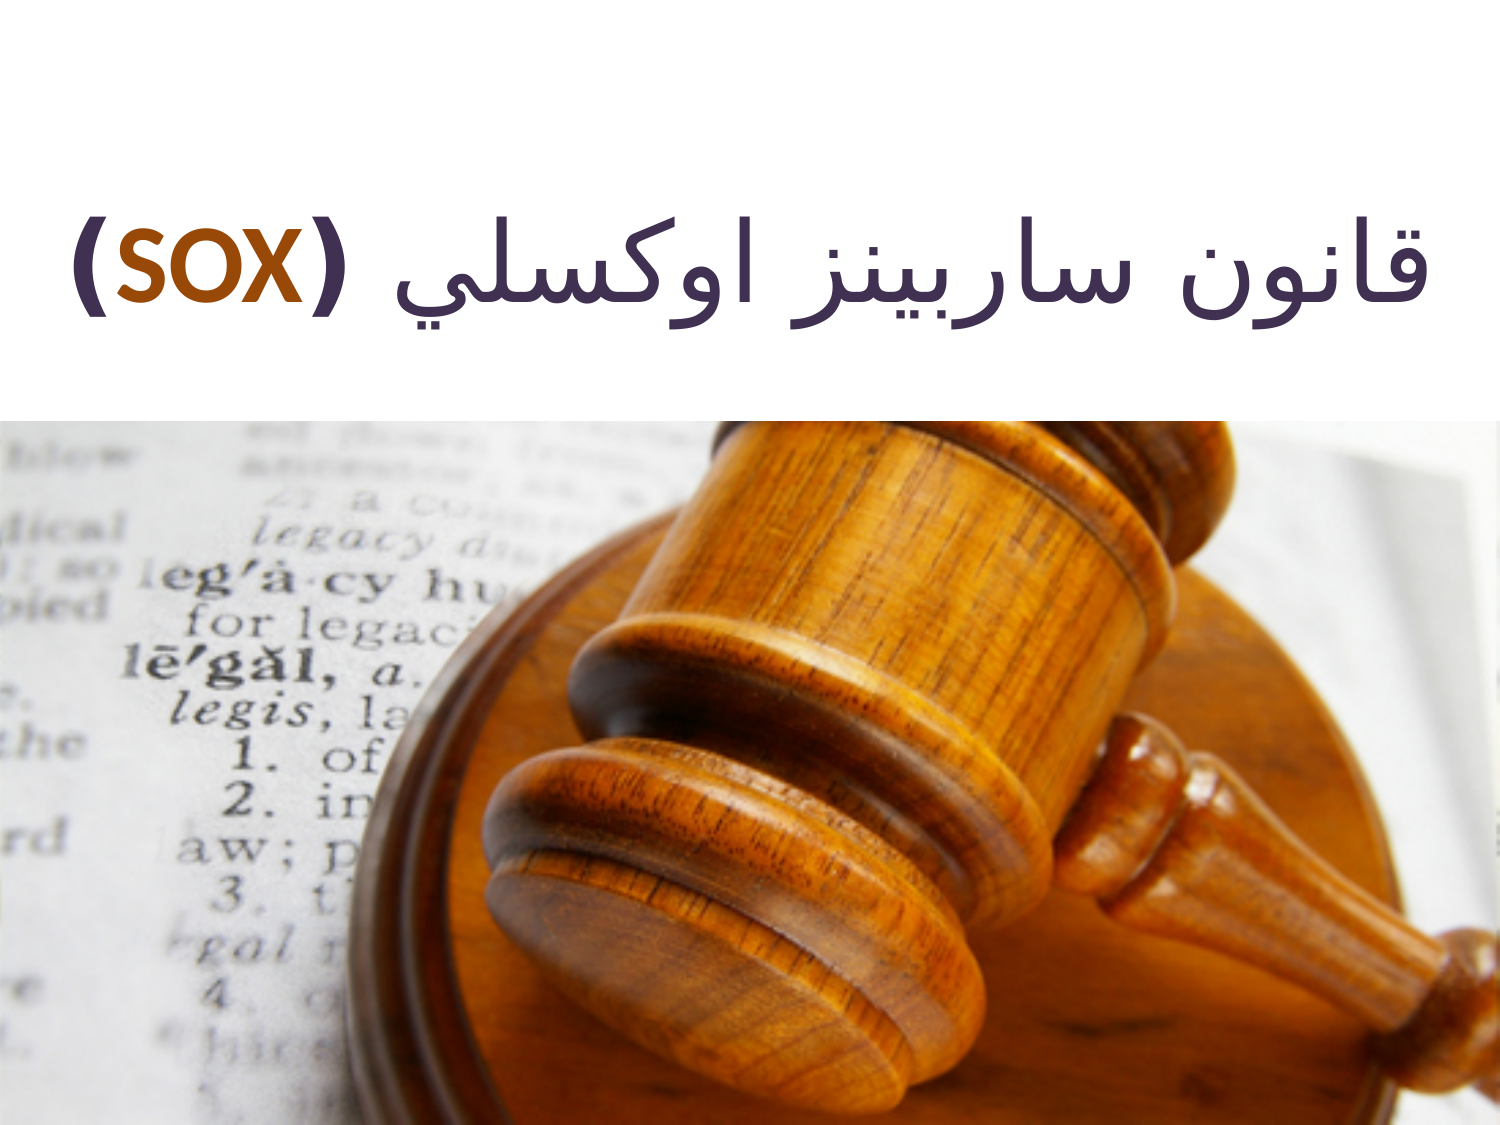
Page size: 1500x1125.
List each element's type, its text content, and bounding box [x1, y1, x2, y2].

title قانون ساربينز اوكسلي (SOX) [0, 23, 1500, 421]
picture [0, 421, 1500, 1125]
